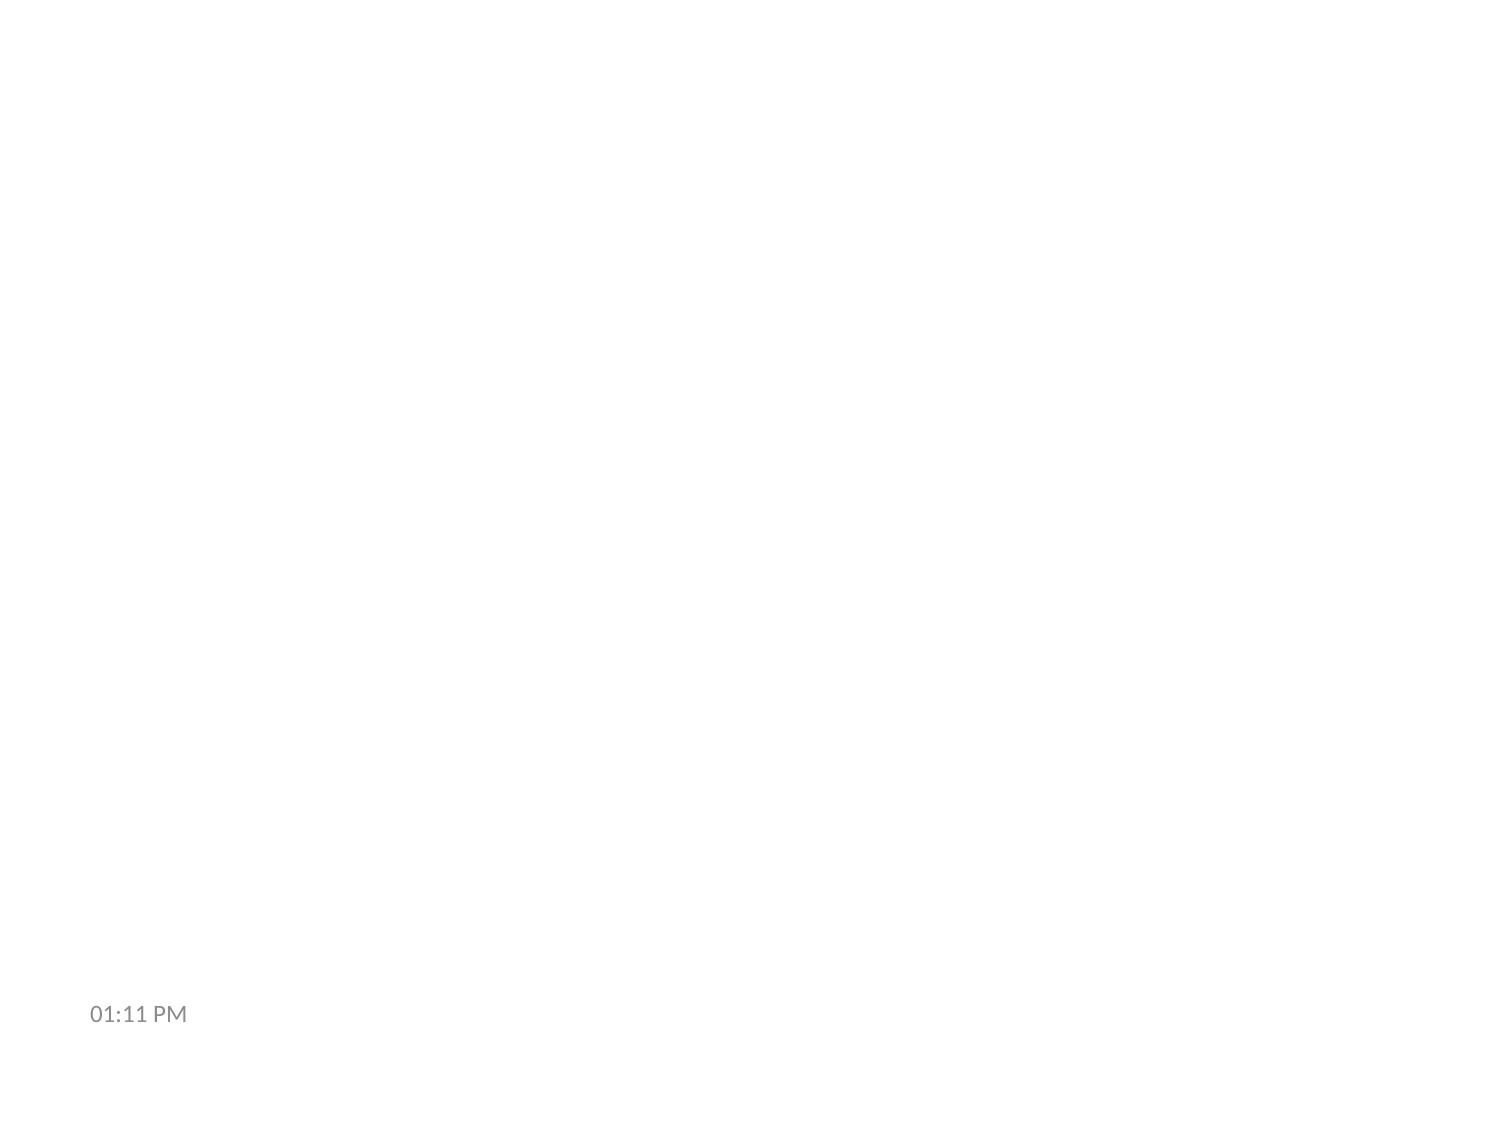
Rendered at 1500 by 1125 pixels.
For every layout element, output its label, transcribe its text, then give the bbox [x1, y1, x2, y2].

text_box 3:35 PM [75, 982, 425, 1043]
